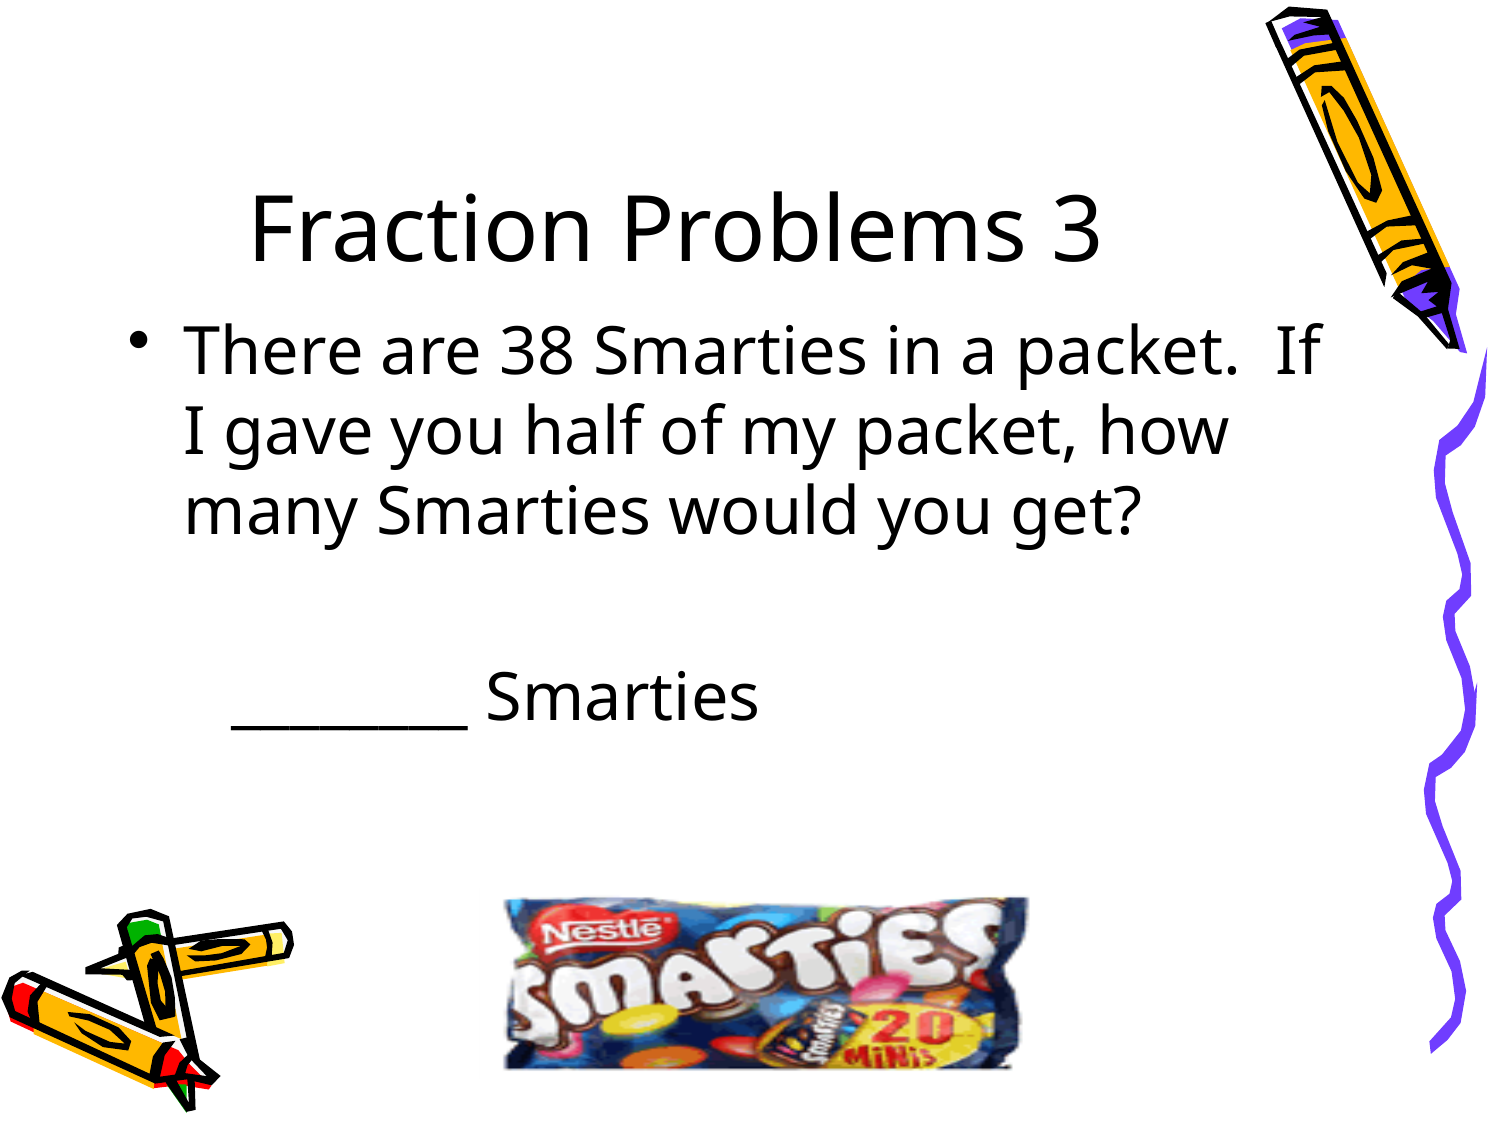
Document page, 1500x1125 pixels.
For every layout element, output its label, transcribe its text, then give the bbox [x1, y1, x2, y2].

picture [477, 887, 1058, 1079]
list There are 38 Smarties in a packet. If I gave you half of my packet, how many Smarties would you get? ________ Smarties [112, 299, 1376, 901]
title Fraction Problems 3 [112, 24, 1240, 288]
